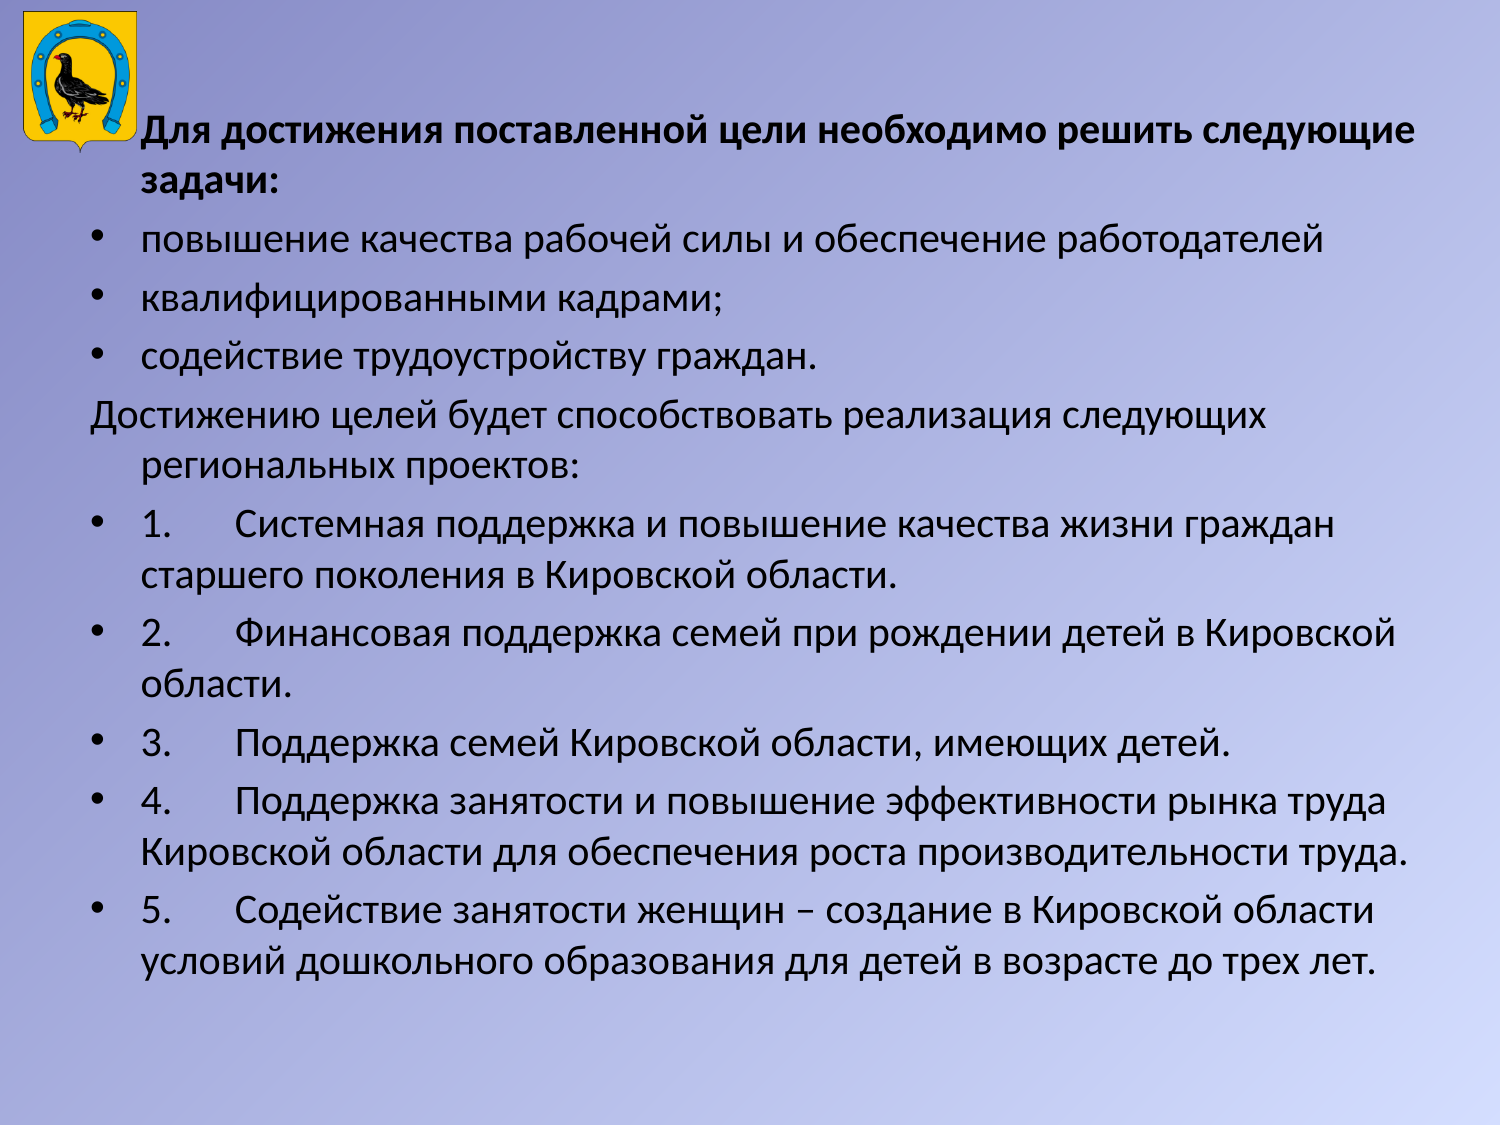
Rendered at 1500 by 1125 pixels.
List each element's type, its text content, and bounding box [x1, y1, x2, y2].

list Для достижения поставленной цели необходимо решить следующие задачи: повышение качества рабочей силы и обеспечение работодателей квалифицированными кадрами; содействие трудоустройству граждан. Достижению целей будет способствовать реализация следующих региональных проектов: 1. Системная поддержка и повышение качества жизни граждан старшего поколения в Кировской области. 2. Финансовая поддержка семей при рождении детей в Кировской области. 3. Поддержка семей Кировской области, имеющих детей. 4. Поддержка занятости и повышение эффективности рынка труда Кировской области для обеспечения роста производительности труда. 5. Содействие занятости женщин – создание в Кировской области условий дошкольного образования для детей в возрасте до трех лет. [75, 93, 1477, 1005]
picture [23, 11, 137, 153]
